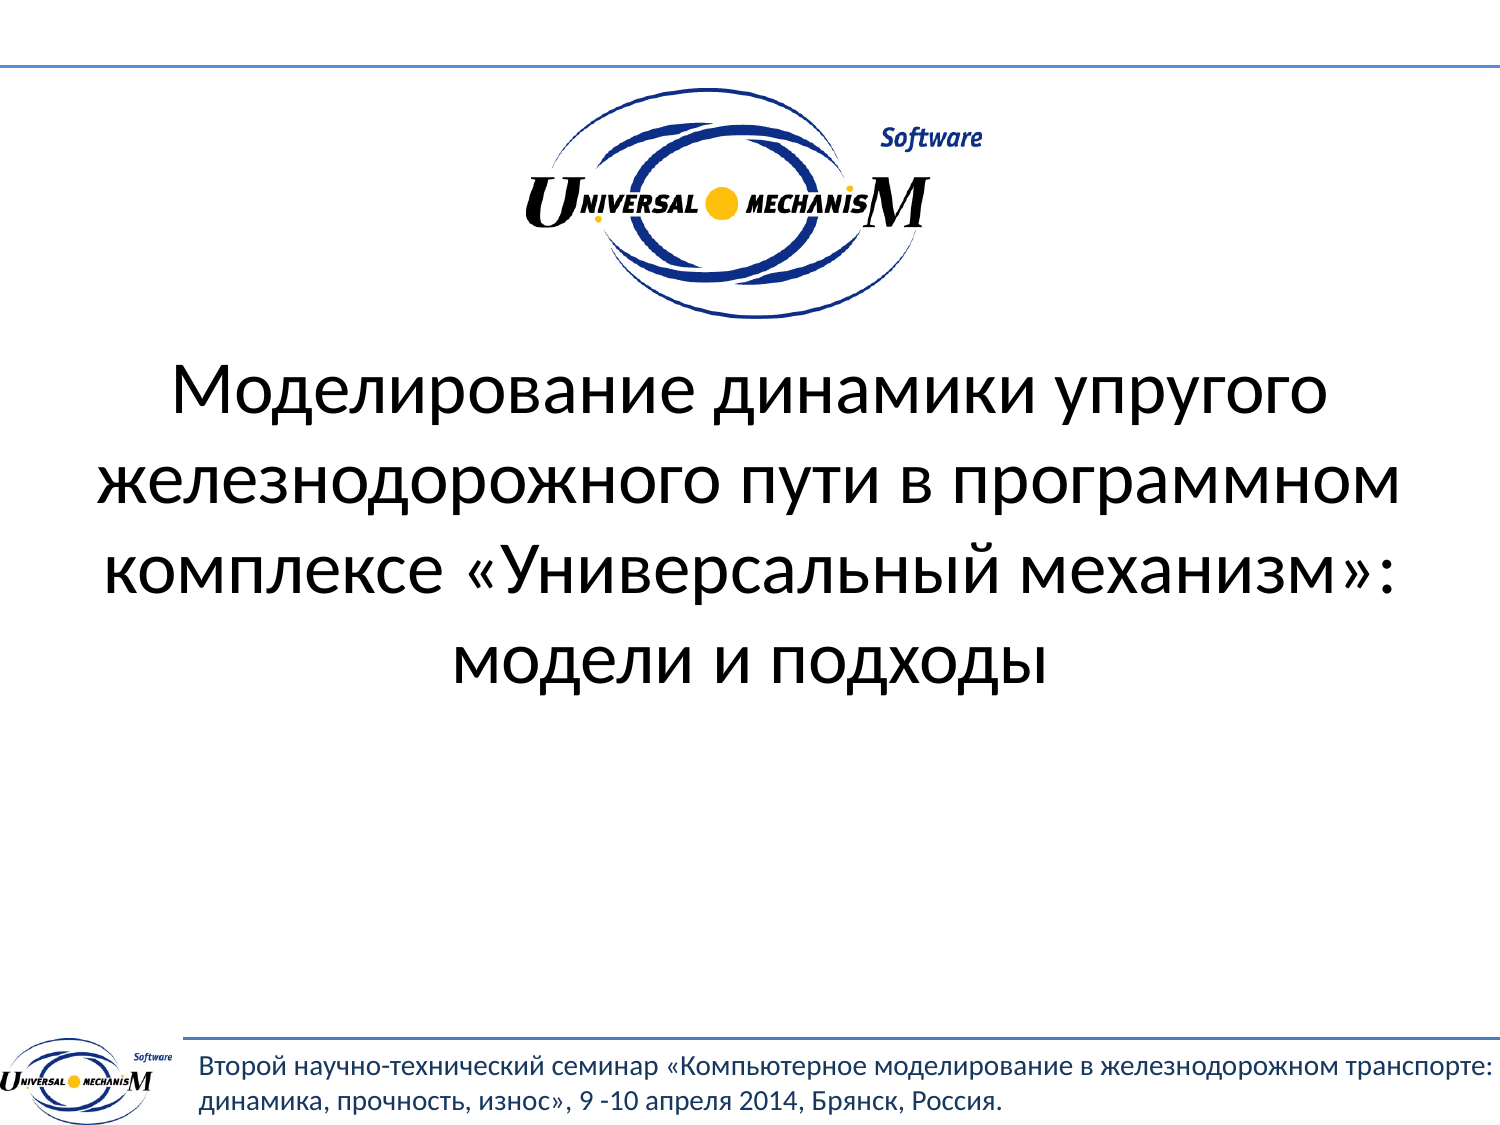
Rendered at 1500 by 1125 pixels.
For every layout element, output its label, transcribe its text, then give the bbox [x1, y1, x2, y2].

text_box Моделирование динамики упругого железнодорожного пути в программном комплексе «Универсальный механизм»: модели и подходы [0, 331, 1500, 707]
picture [0, 1038, 172, 1125]
picture [526, 88, 983, 319]
text_box Второй научно-технический семинар «Компьютерное моделирование в железнодорожном транспорте: динамика, прочность, износ», 9 -10 апреля 2014, Брянск, Россия. [183, 1044, 1500, 1124]
